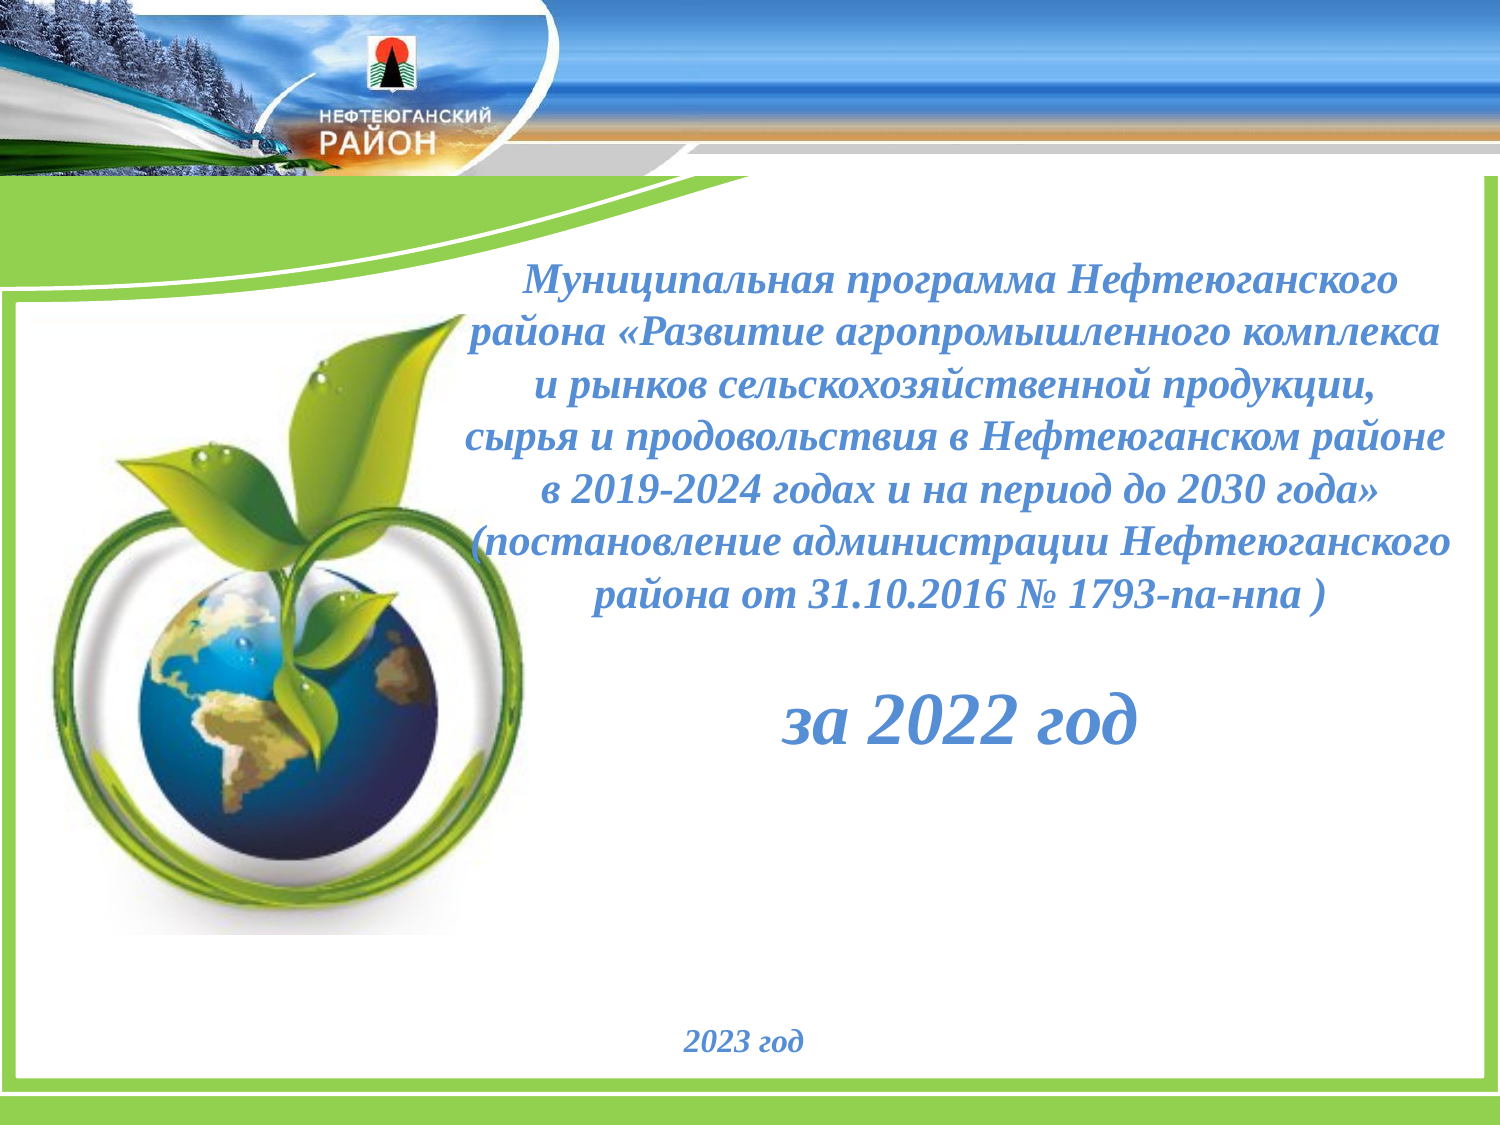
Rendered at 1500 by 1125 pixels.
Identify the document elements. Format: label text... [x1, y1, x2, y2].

subtitle 2023 год [454, 1011, 1034, 1067]
picture [0, 0, 1500, 177]
title Муниципальная программа Нефтеюганского района «Развитие агропромышленного комплекса и рынков сельскохозяйственной продукции, сырья и продовольствия в Нефтеюганском районе в 2019-2024 годах и на период до 2030 года» (постановление администрации Нефтеюганского района от 31.10.2016 № 1793-па-нпа ) за 2022 год [445, 234, 1478, 775]
picture [29, 314, 550, 935]
